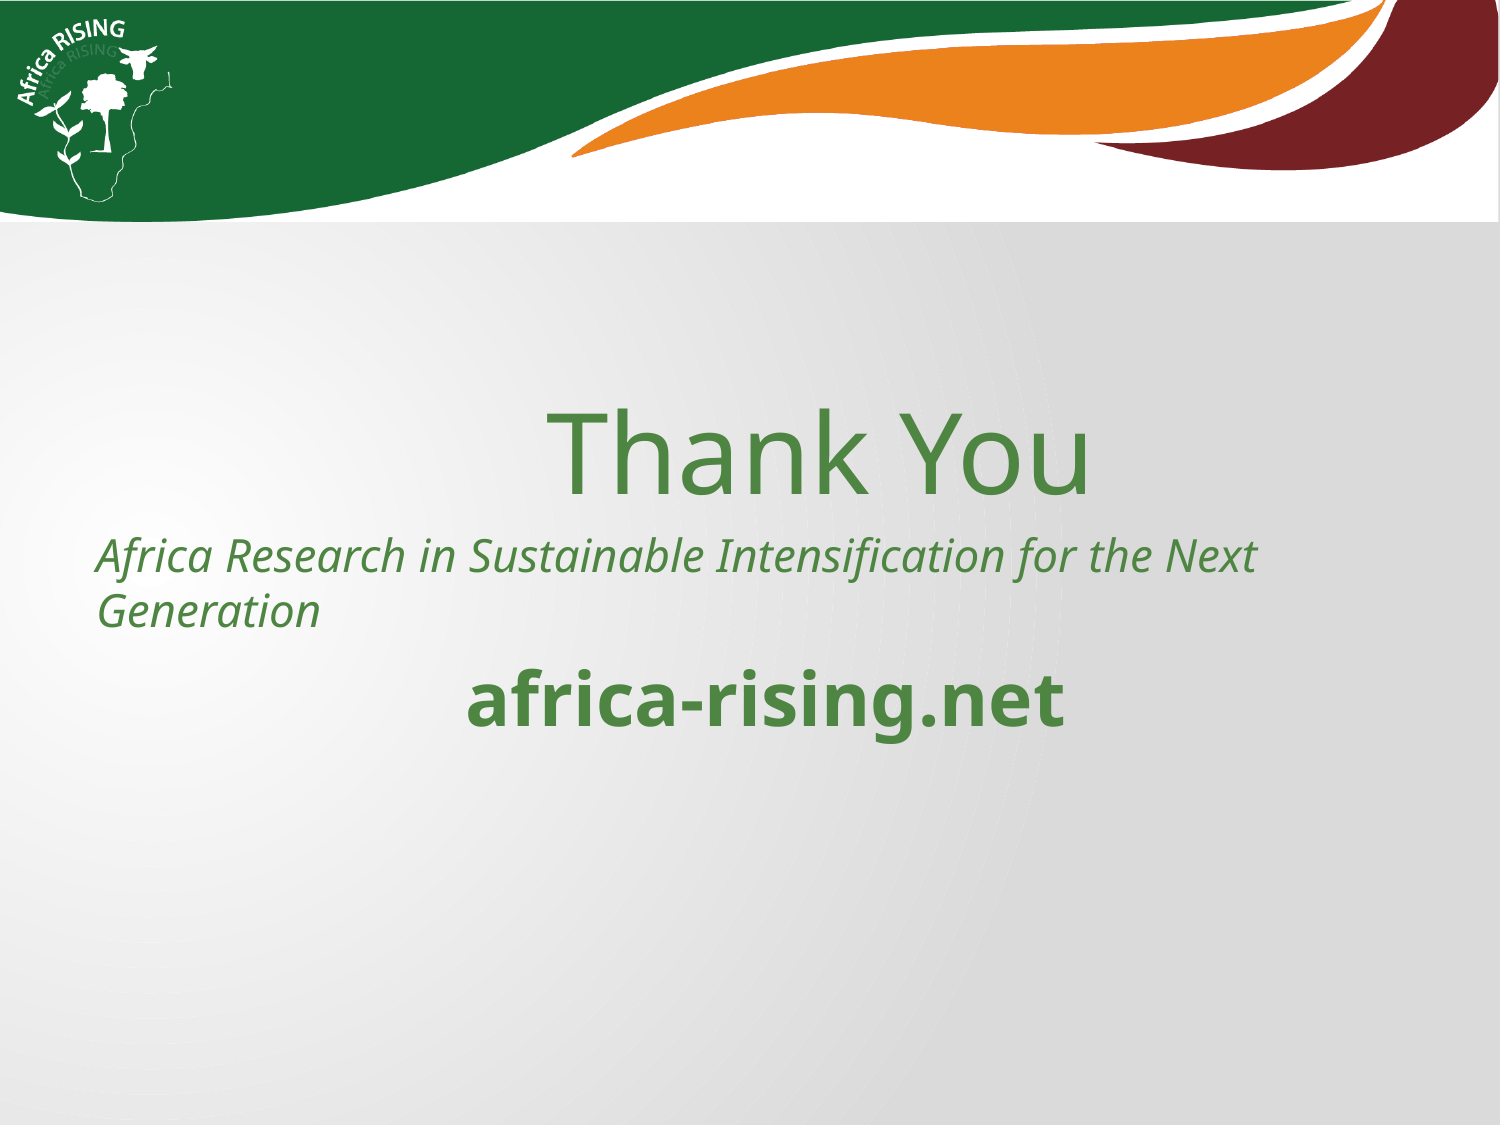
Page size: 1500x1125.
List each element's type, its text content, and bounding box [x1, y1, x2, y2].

picture [0, 0, 1499, 222]
list Thank You Africa Research in Sustainable Intensification for the Next Generation africa-rising.net [62, 375, 1450, 513]
